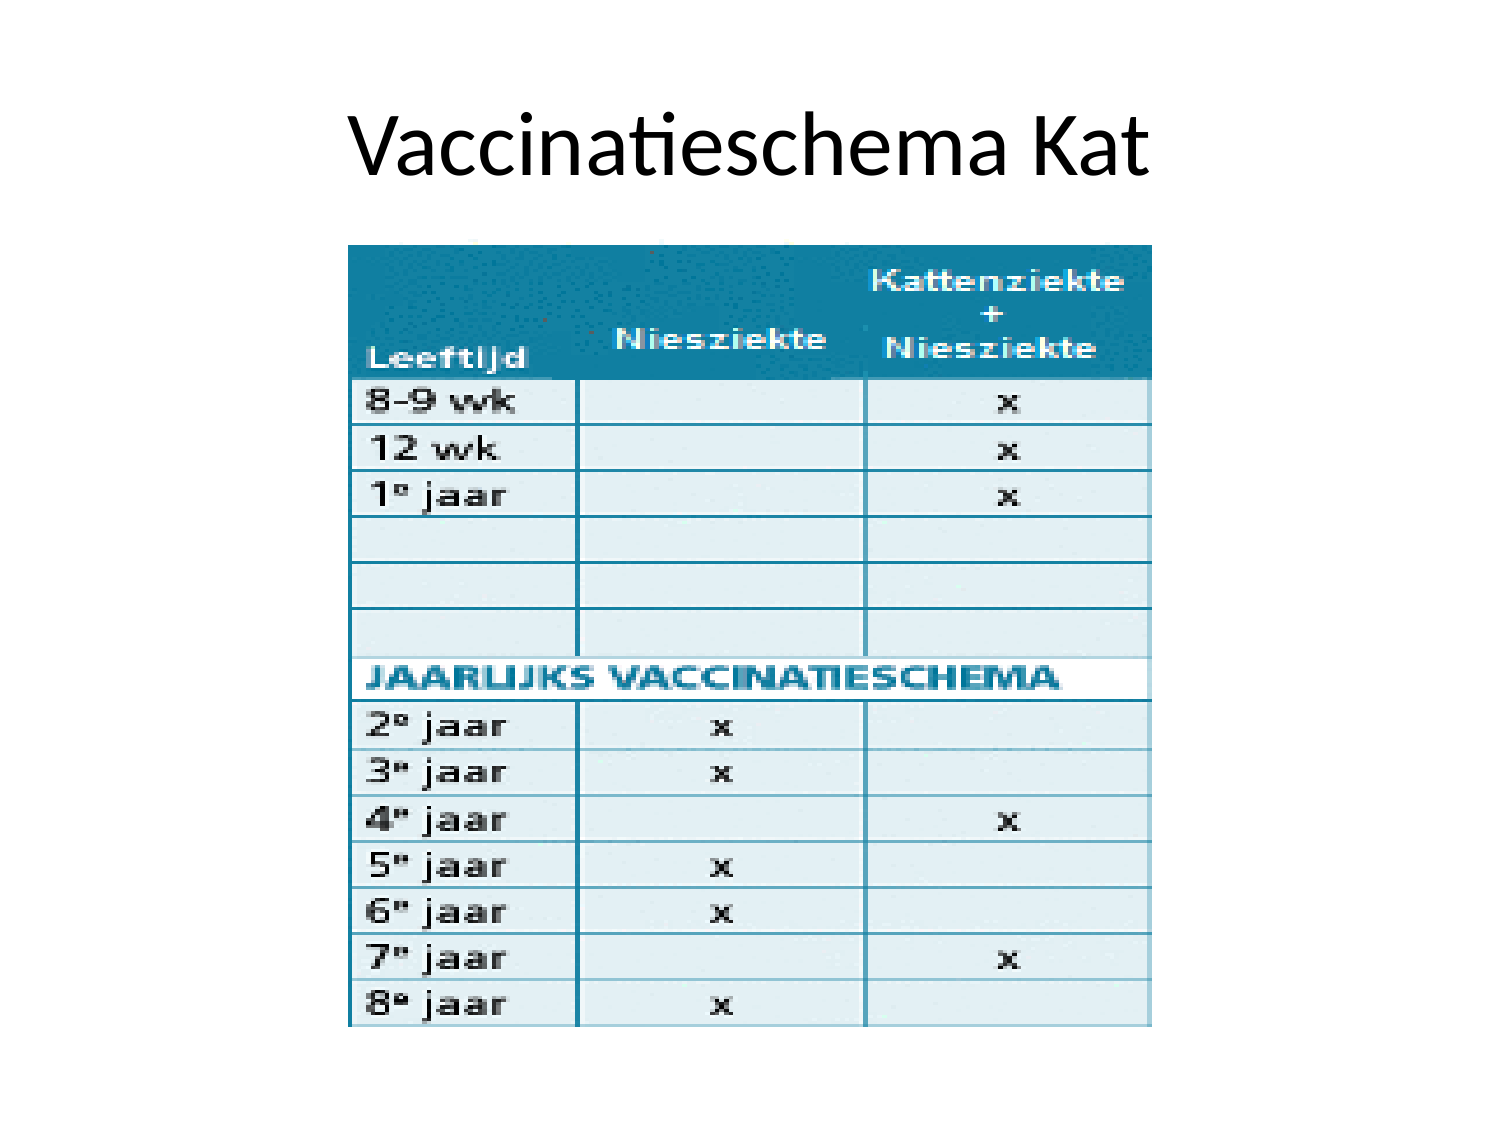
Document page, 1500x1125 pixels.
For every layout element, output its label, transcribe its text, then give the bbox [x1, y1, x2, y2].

title Vaccinatieschema Kat [75, 45, 1425, 233]
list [348, 184, 1152, 1053]
